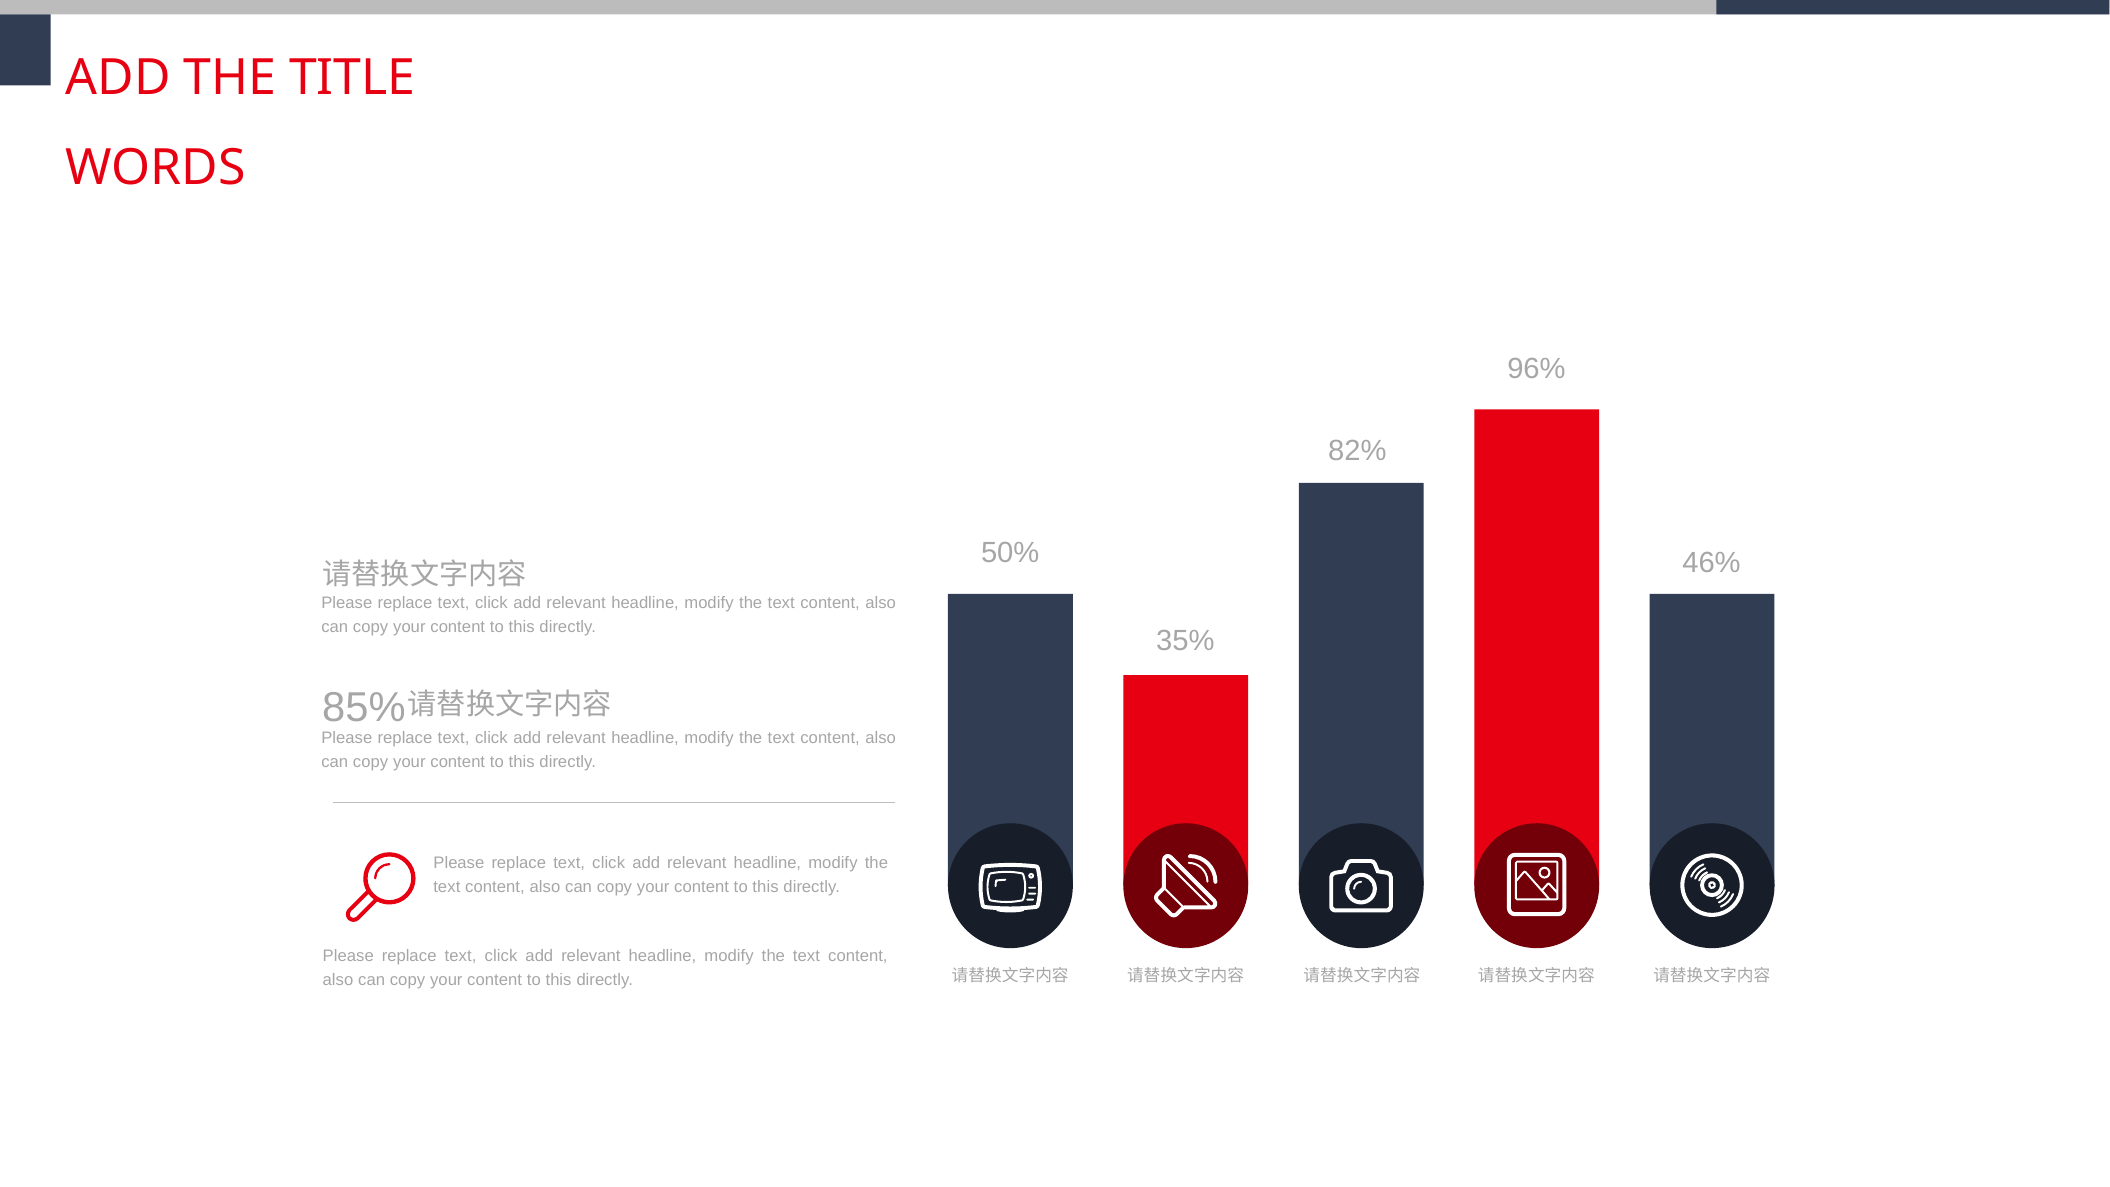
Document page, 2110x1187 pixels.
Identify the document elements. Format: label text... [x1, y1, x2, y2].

text_box 46% [1682, 536, 1742, 579]
text_box Please replace text, click add relevant headline, modify the text content, also can copy your content to this directly. [322, 941, 889, 989]
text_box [1506, 852, 1567, 917]
text_box [1122, 822, 1250, 950]
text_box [345, 852, 416, 922]
text_box 请替换文字内容 [1653, 960, 1771, 985]
text_box [1473, 822, 1601, 950]
text_box [1297, 822, 1425, 950]
text_box 85% [322, 669, 406, 723]
text_box Please replace text, click add relevant headline, modify the text content, also can copy your content to this directly. [321, 588, 897, 637]
text_box 50% [980, 526, 1040, 569]
text_box [947, 593, 1074, 875]
text_box 请替换文字内容 [322, 548, 528, 588]
text_box [1122, 674, 1249, 876]
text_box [1153, 853, 1218, 918]
text_box [946, 822, 1074, 950]
text_box [1648, 822, 1776, 950]
text_box 96% [1507, 341, 1566, 384]
text_box Please replace text, click add relevant headline, modify the text content, also can copy your content to this directly. [321, 723, 897, 772]
text_box [1298, 482, 1425, 876]
text_box 请替换文字内容 [407, 678, 686, 721]
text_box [1329, 858, 1393, 913]
text_box 请替换文字内容 [1303, 961, 1421, 985]
text_box Please replace text, click add relevant headline, modify the text content, also can copy your content to this directly. [433, 847, 889, 896]
text_box 请替换文字内容 [1477, 960, 1596, 985]
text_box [978, 862, 1043, 913]
text_box 35% [1156, 614, 1215, 657]
text_box [1649, 593, 1776, 877]
text_box ADD THE TITLE WORDS [50, 7, 583, 202]
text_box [1680, 853, 1744, 917]
text_box [1473, 408, 1600, 875]
text_box 请替换文字内容 [1127, 961, 1245, 985]
text_box 请替换文字内容 [951, 961, 1070, 985]
text_box 82% [1328, 424, 1387, 467]
